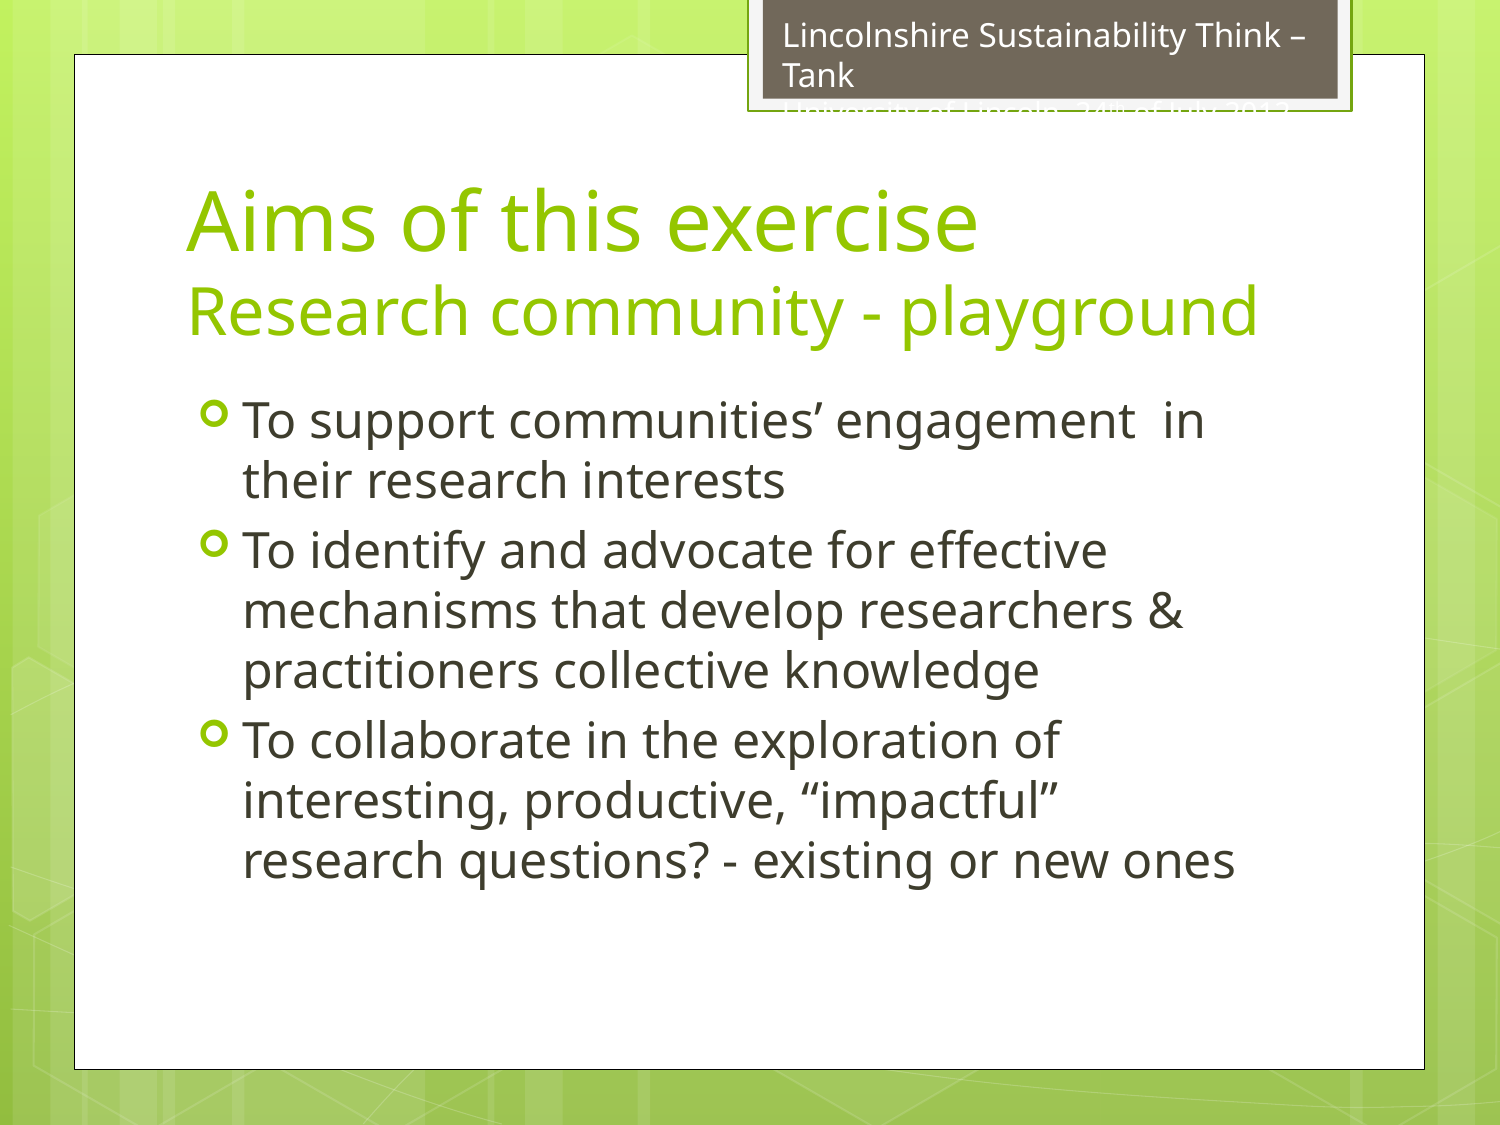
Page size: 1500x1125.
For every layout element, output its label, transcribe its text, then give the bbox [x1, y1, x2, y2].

list To support communities’ engagement in their research interests To identify and advocate for effective mechanisms that develop researchers & practitioners collective knowledge To collaborate in the exploration of interesting, productive, “impactful” research questions? - existing or new ones [170, 380, 1284, 957]
title Aims of this exercise Research community - playground [170, 168, 1324, 357]
